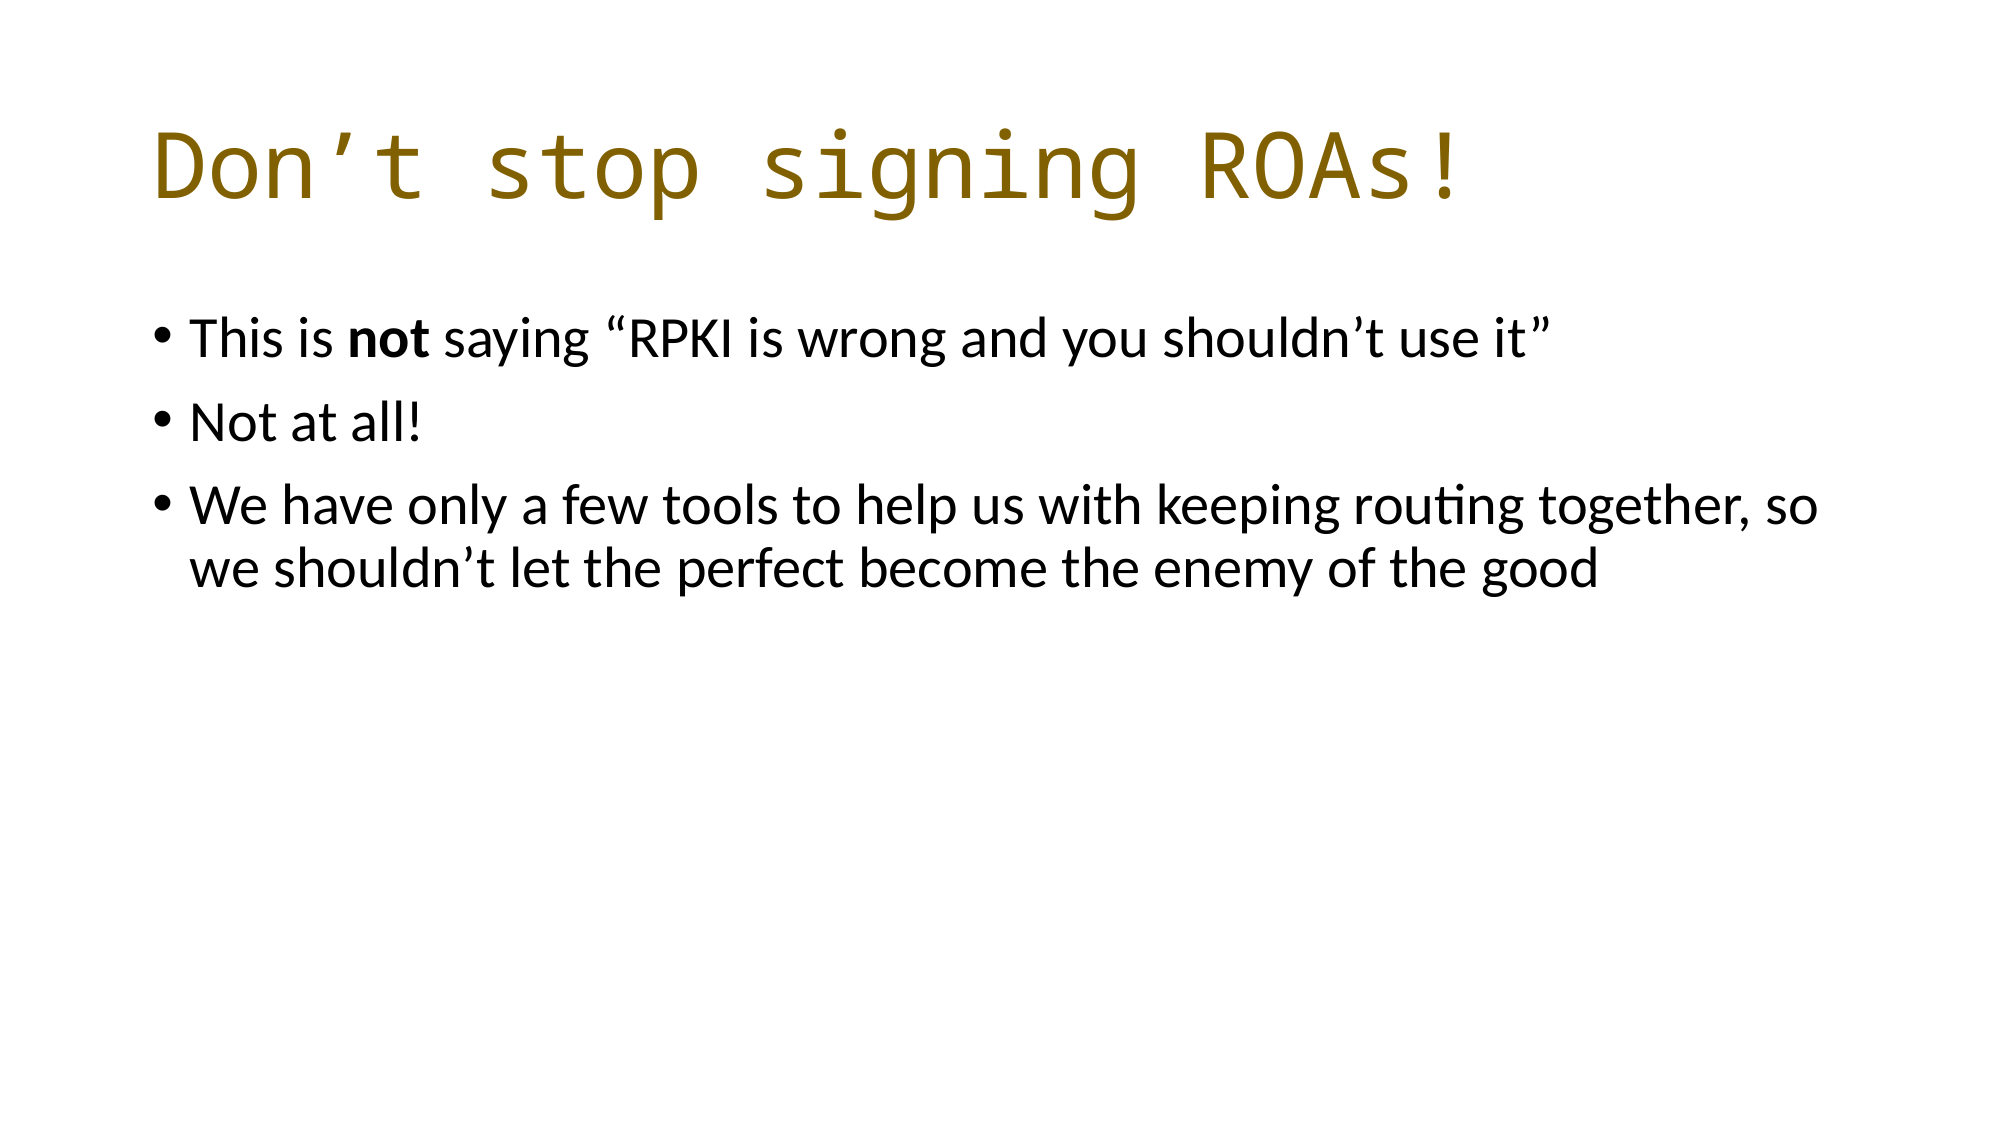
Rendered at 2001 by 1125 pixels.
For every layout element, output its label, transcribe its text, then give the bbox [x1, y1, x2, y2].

title Don’t stop signing ROAs! [137, 59, 1863, 278]
list This is not saying “RPKI is wrong and you shouldn’t use it” Not at all! We have only a few tools to help us with keeping routing together, so we shouldn’t let the perfect become the enemy of the good [137, 299, 1863, 1014]
